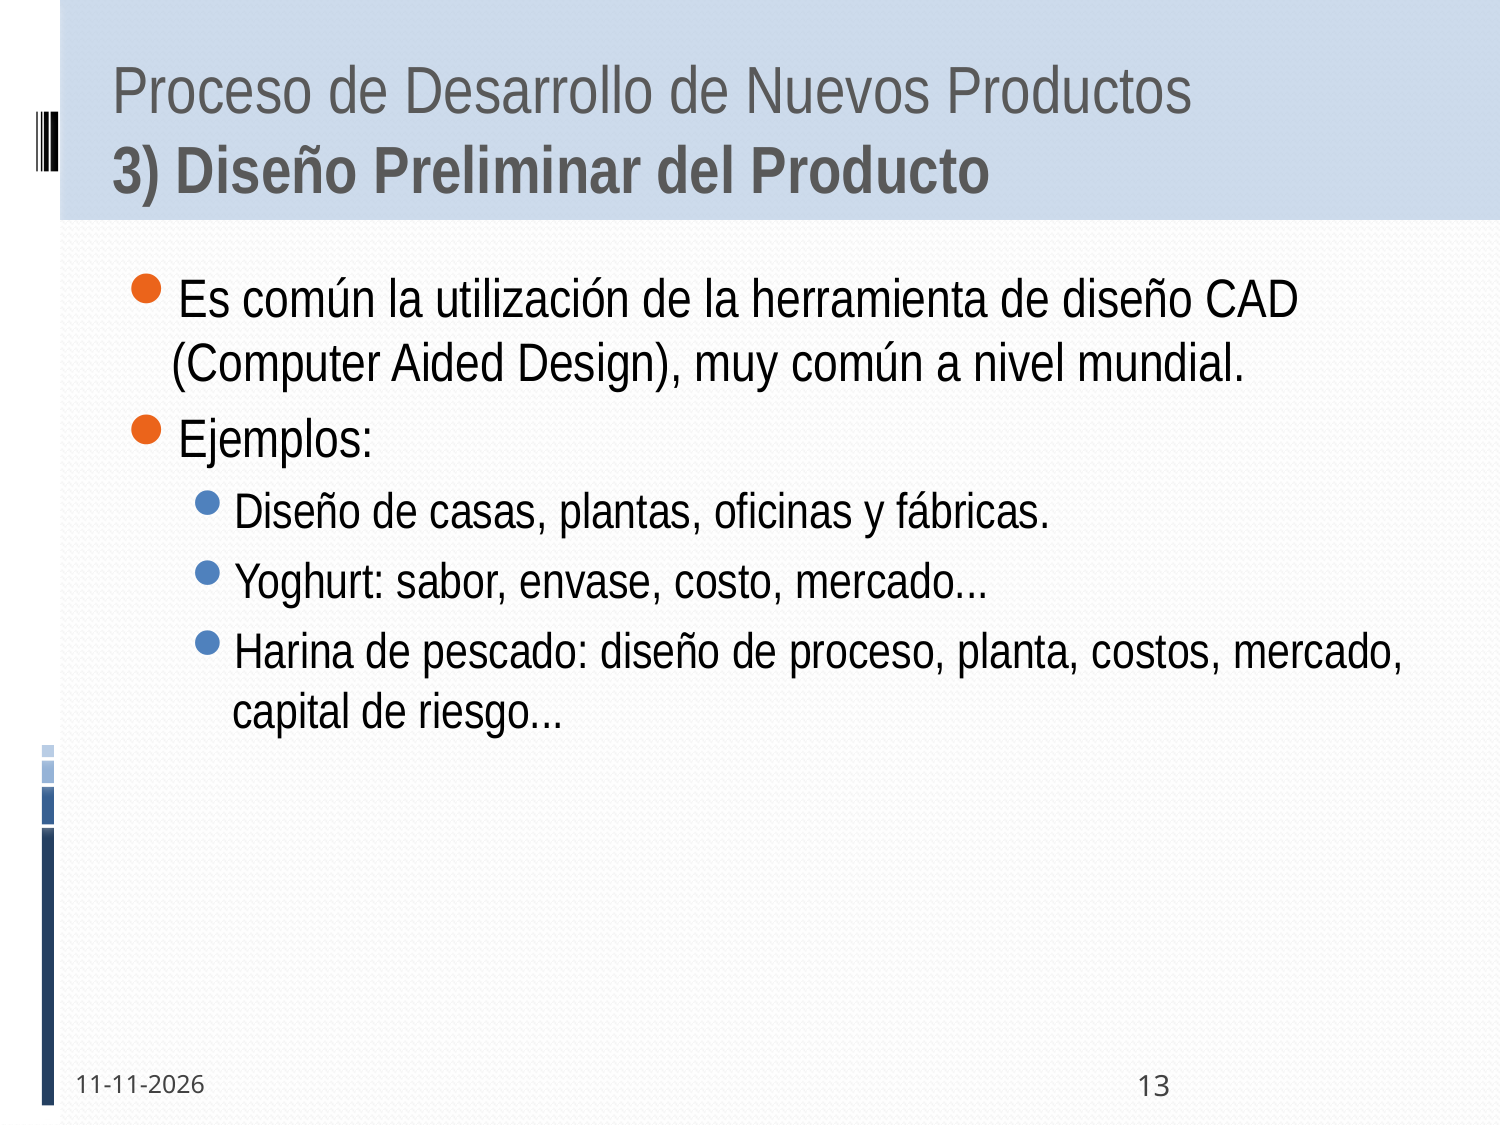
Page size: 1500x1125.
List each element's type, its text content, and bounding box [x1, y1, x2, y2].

slide_number 13 [1045, 1046, 1171, 1107]
title Proceso de Desarrollo de Nuevos Productos 3) Diseño Preliminar del Producto [111, 18, 1436, 207]
list Es común la utilización de la herramienta de diseño CAD (Computer Aided Design), muy común a nivel mundial. Ejemplos: Diseño de casas, plantas, oficinas y fábricas. Yoghurt: sabor, envase, costo, mercado... Harina de pescado: diseño de proceso, planta, costos, mercado, capital de riesgo... [111, 255, 1436, 1038]
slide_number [75, 1042, 243, 1103]
